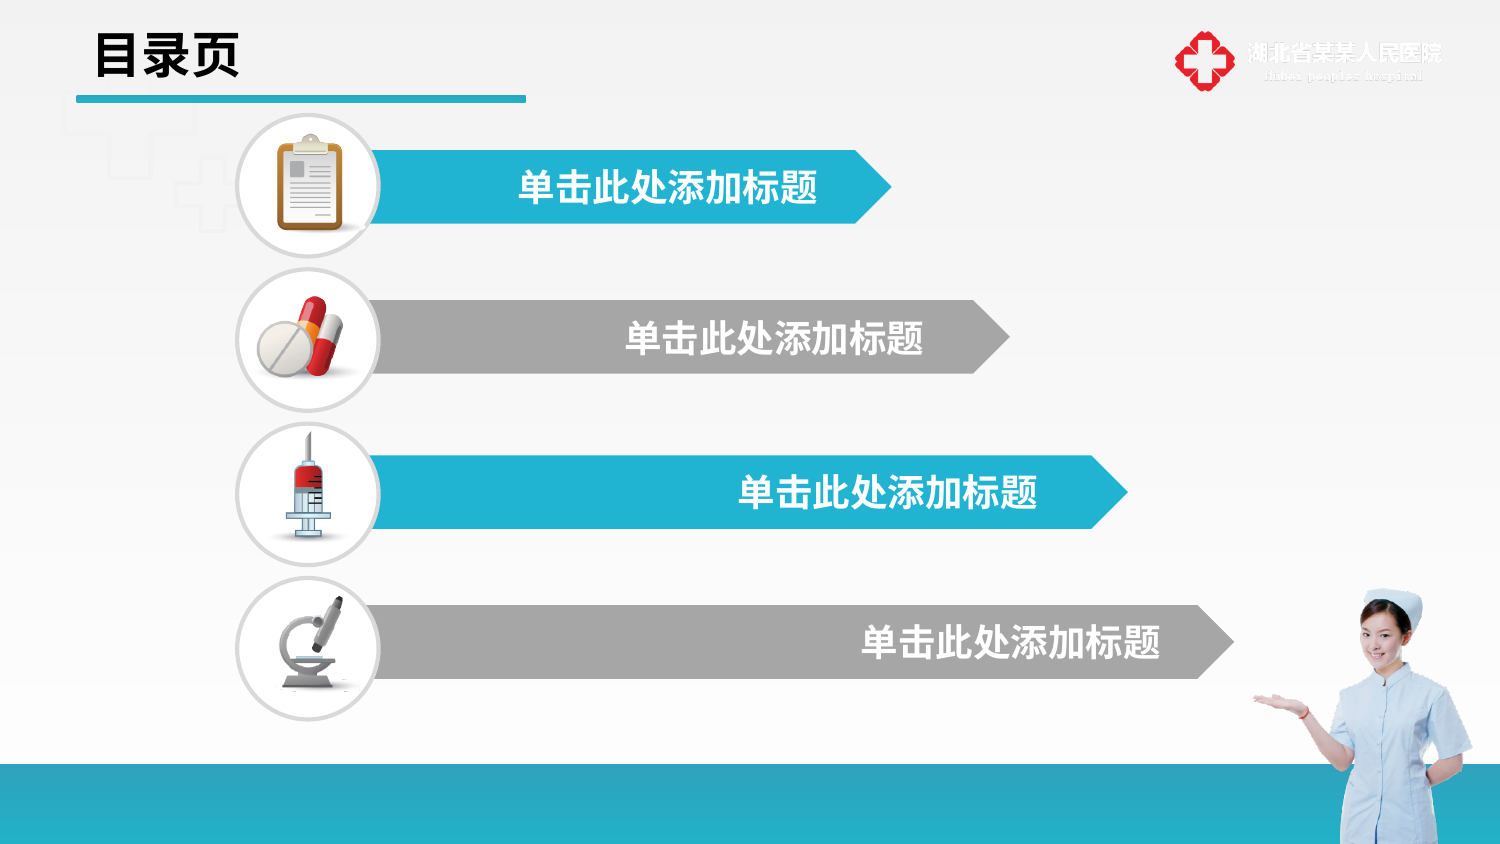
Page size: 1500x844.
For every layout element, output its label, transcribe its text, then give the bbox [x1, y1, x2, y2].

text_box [383, 604, 1235, 679]
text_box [383, 455, 1129, 530]
picture [1175, 31, 1459, 92]
title 目录页 [76, 15, 774, 92]
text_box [383, 149, 892, 224]
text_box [236, 577, 379, 720]
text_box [236, 423, 379, 566]
picture [1227, 563, 1500, 844]
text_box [383, 299, 1011, 374]
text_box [236, 114, 379, 257]
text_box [236, 269, 379, 411]
